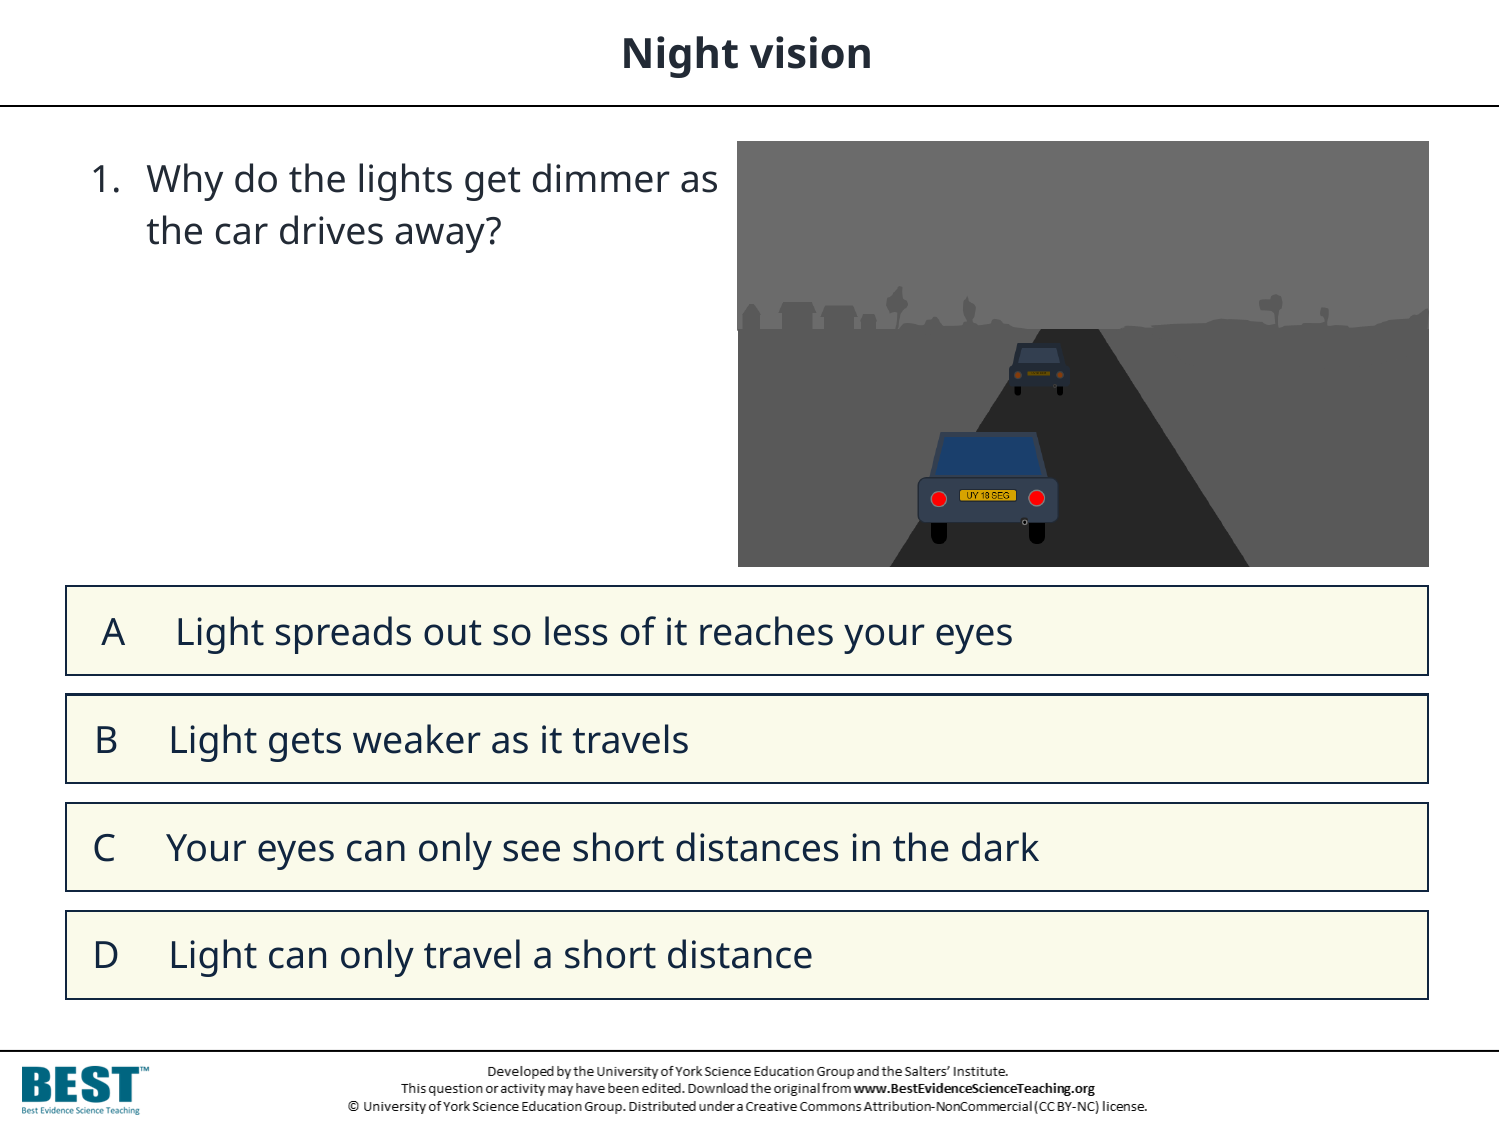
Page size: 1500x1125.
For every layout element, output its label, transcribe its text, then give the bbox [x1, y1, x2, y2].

picture [0, 105, 1500, 1125]
text_box Night vision [23, 4, 1471, 99]
